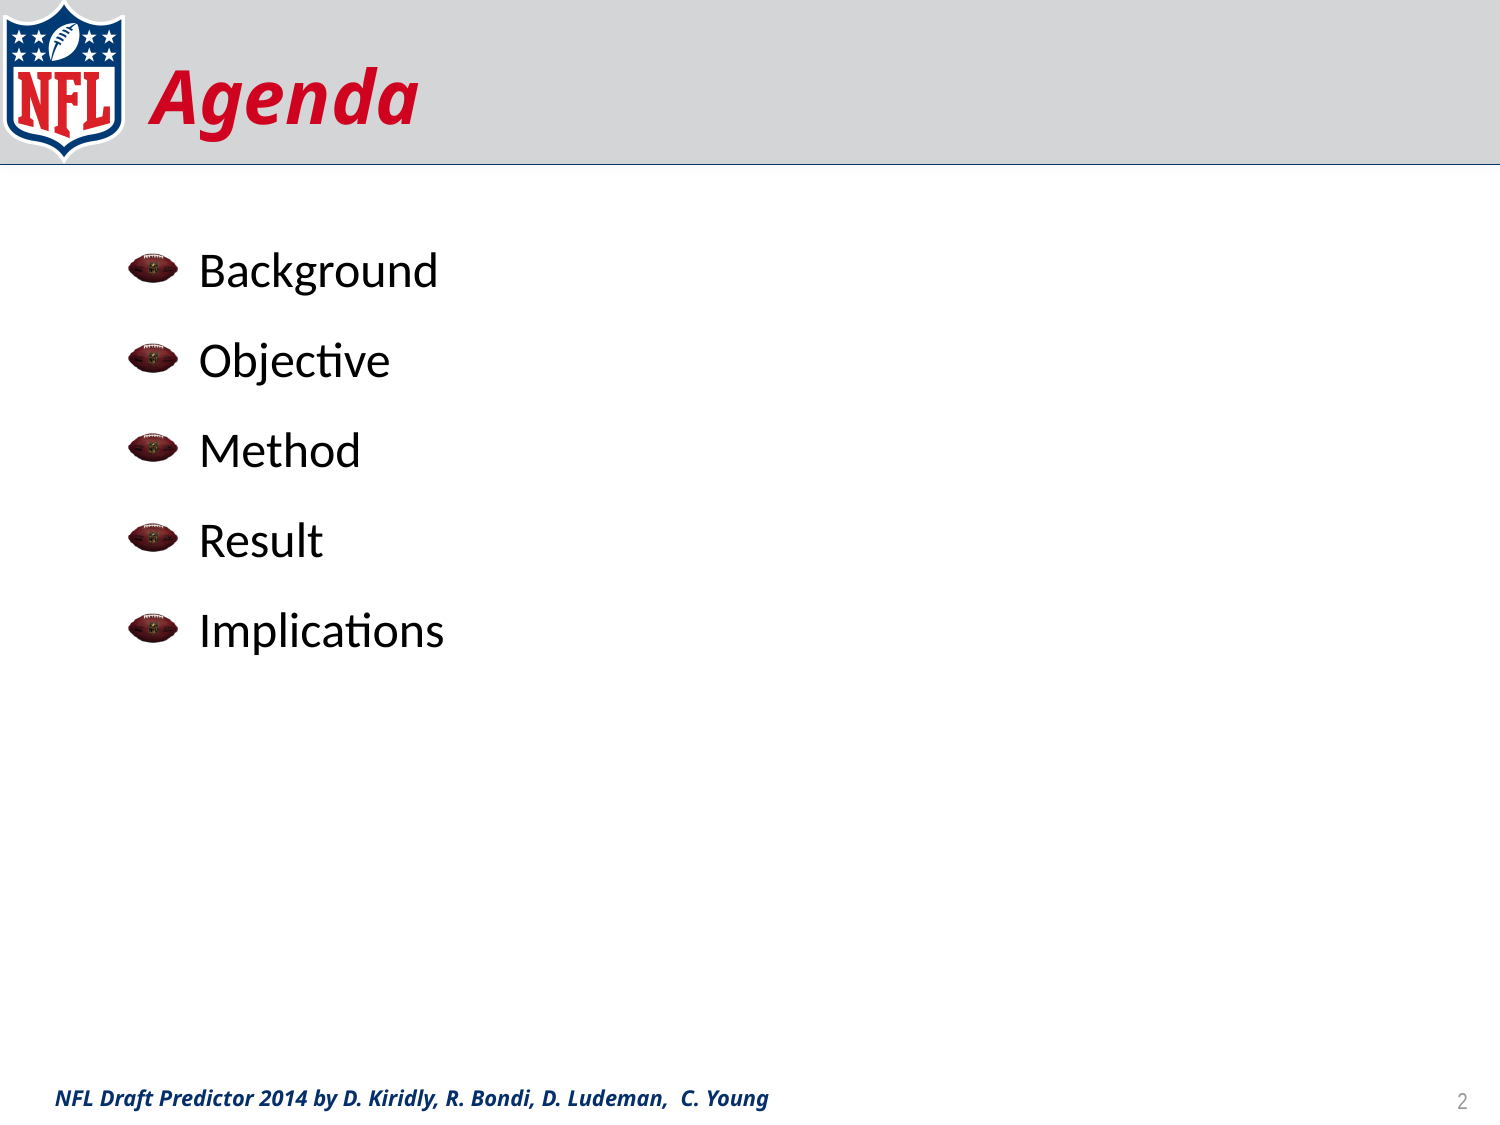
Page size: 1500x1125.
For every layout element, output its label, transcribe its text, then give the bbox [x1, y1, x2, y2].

list Background Objective Method Result Implications [52, 200, 1448, 1000]
picture [123, 609, 182, 646]
picture [123, 429, 182, 465]
picture [3, 0, 125, 164]
title Agenda [152, 3, 1485, 140]
picture [123, 339, 182, 376]
picture [123, 519, 182, 555]
picture [123, 249, 182, 286]
